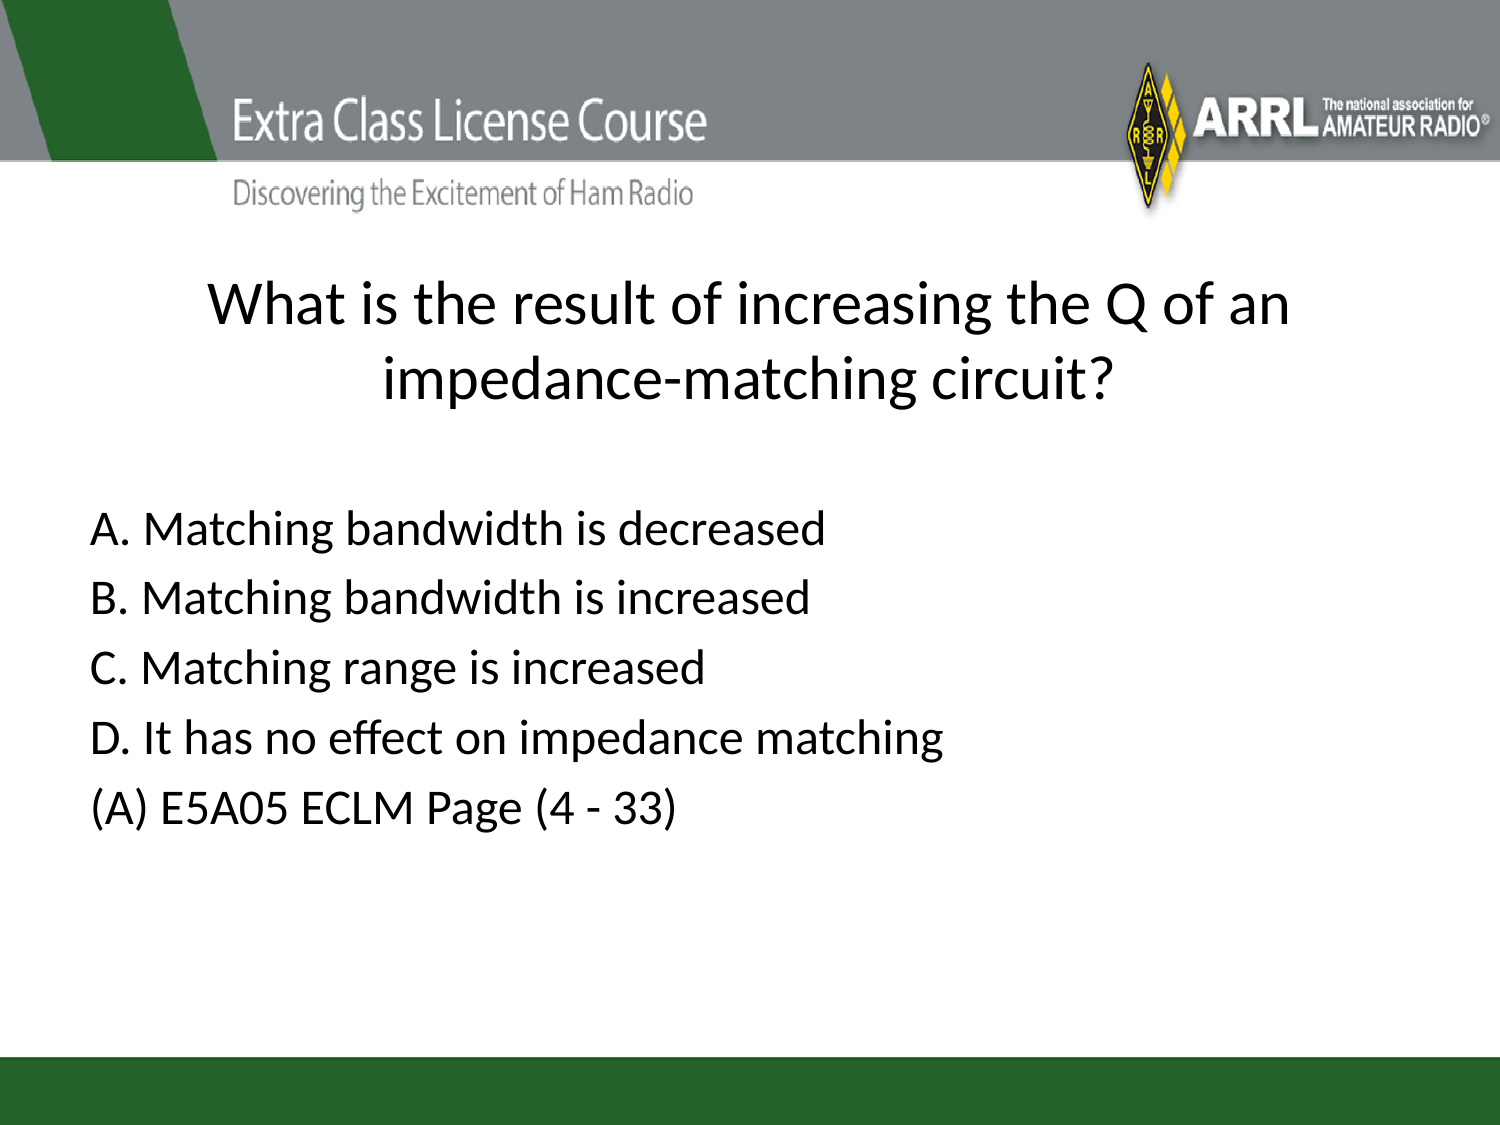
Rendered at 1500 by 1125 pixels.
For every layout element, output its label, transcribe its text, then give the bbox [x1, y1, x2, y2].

list A. Matching bandwidth is decreased B. Matching bandwidth is increased C. Matching range is increased D. It has no effect on impedance matching (A) E5A05 ECLM Page (4 - 33) [75, 487, 1425, 1005]
title What is the result of increasing the Q of an impedance-matching circuit? [75, 254, 1425, 435]
picture [0, 0, 1500, 1125]
